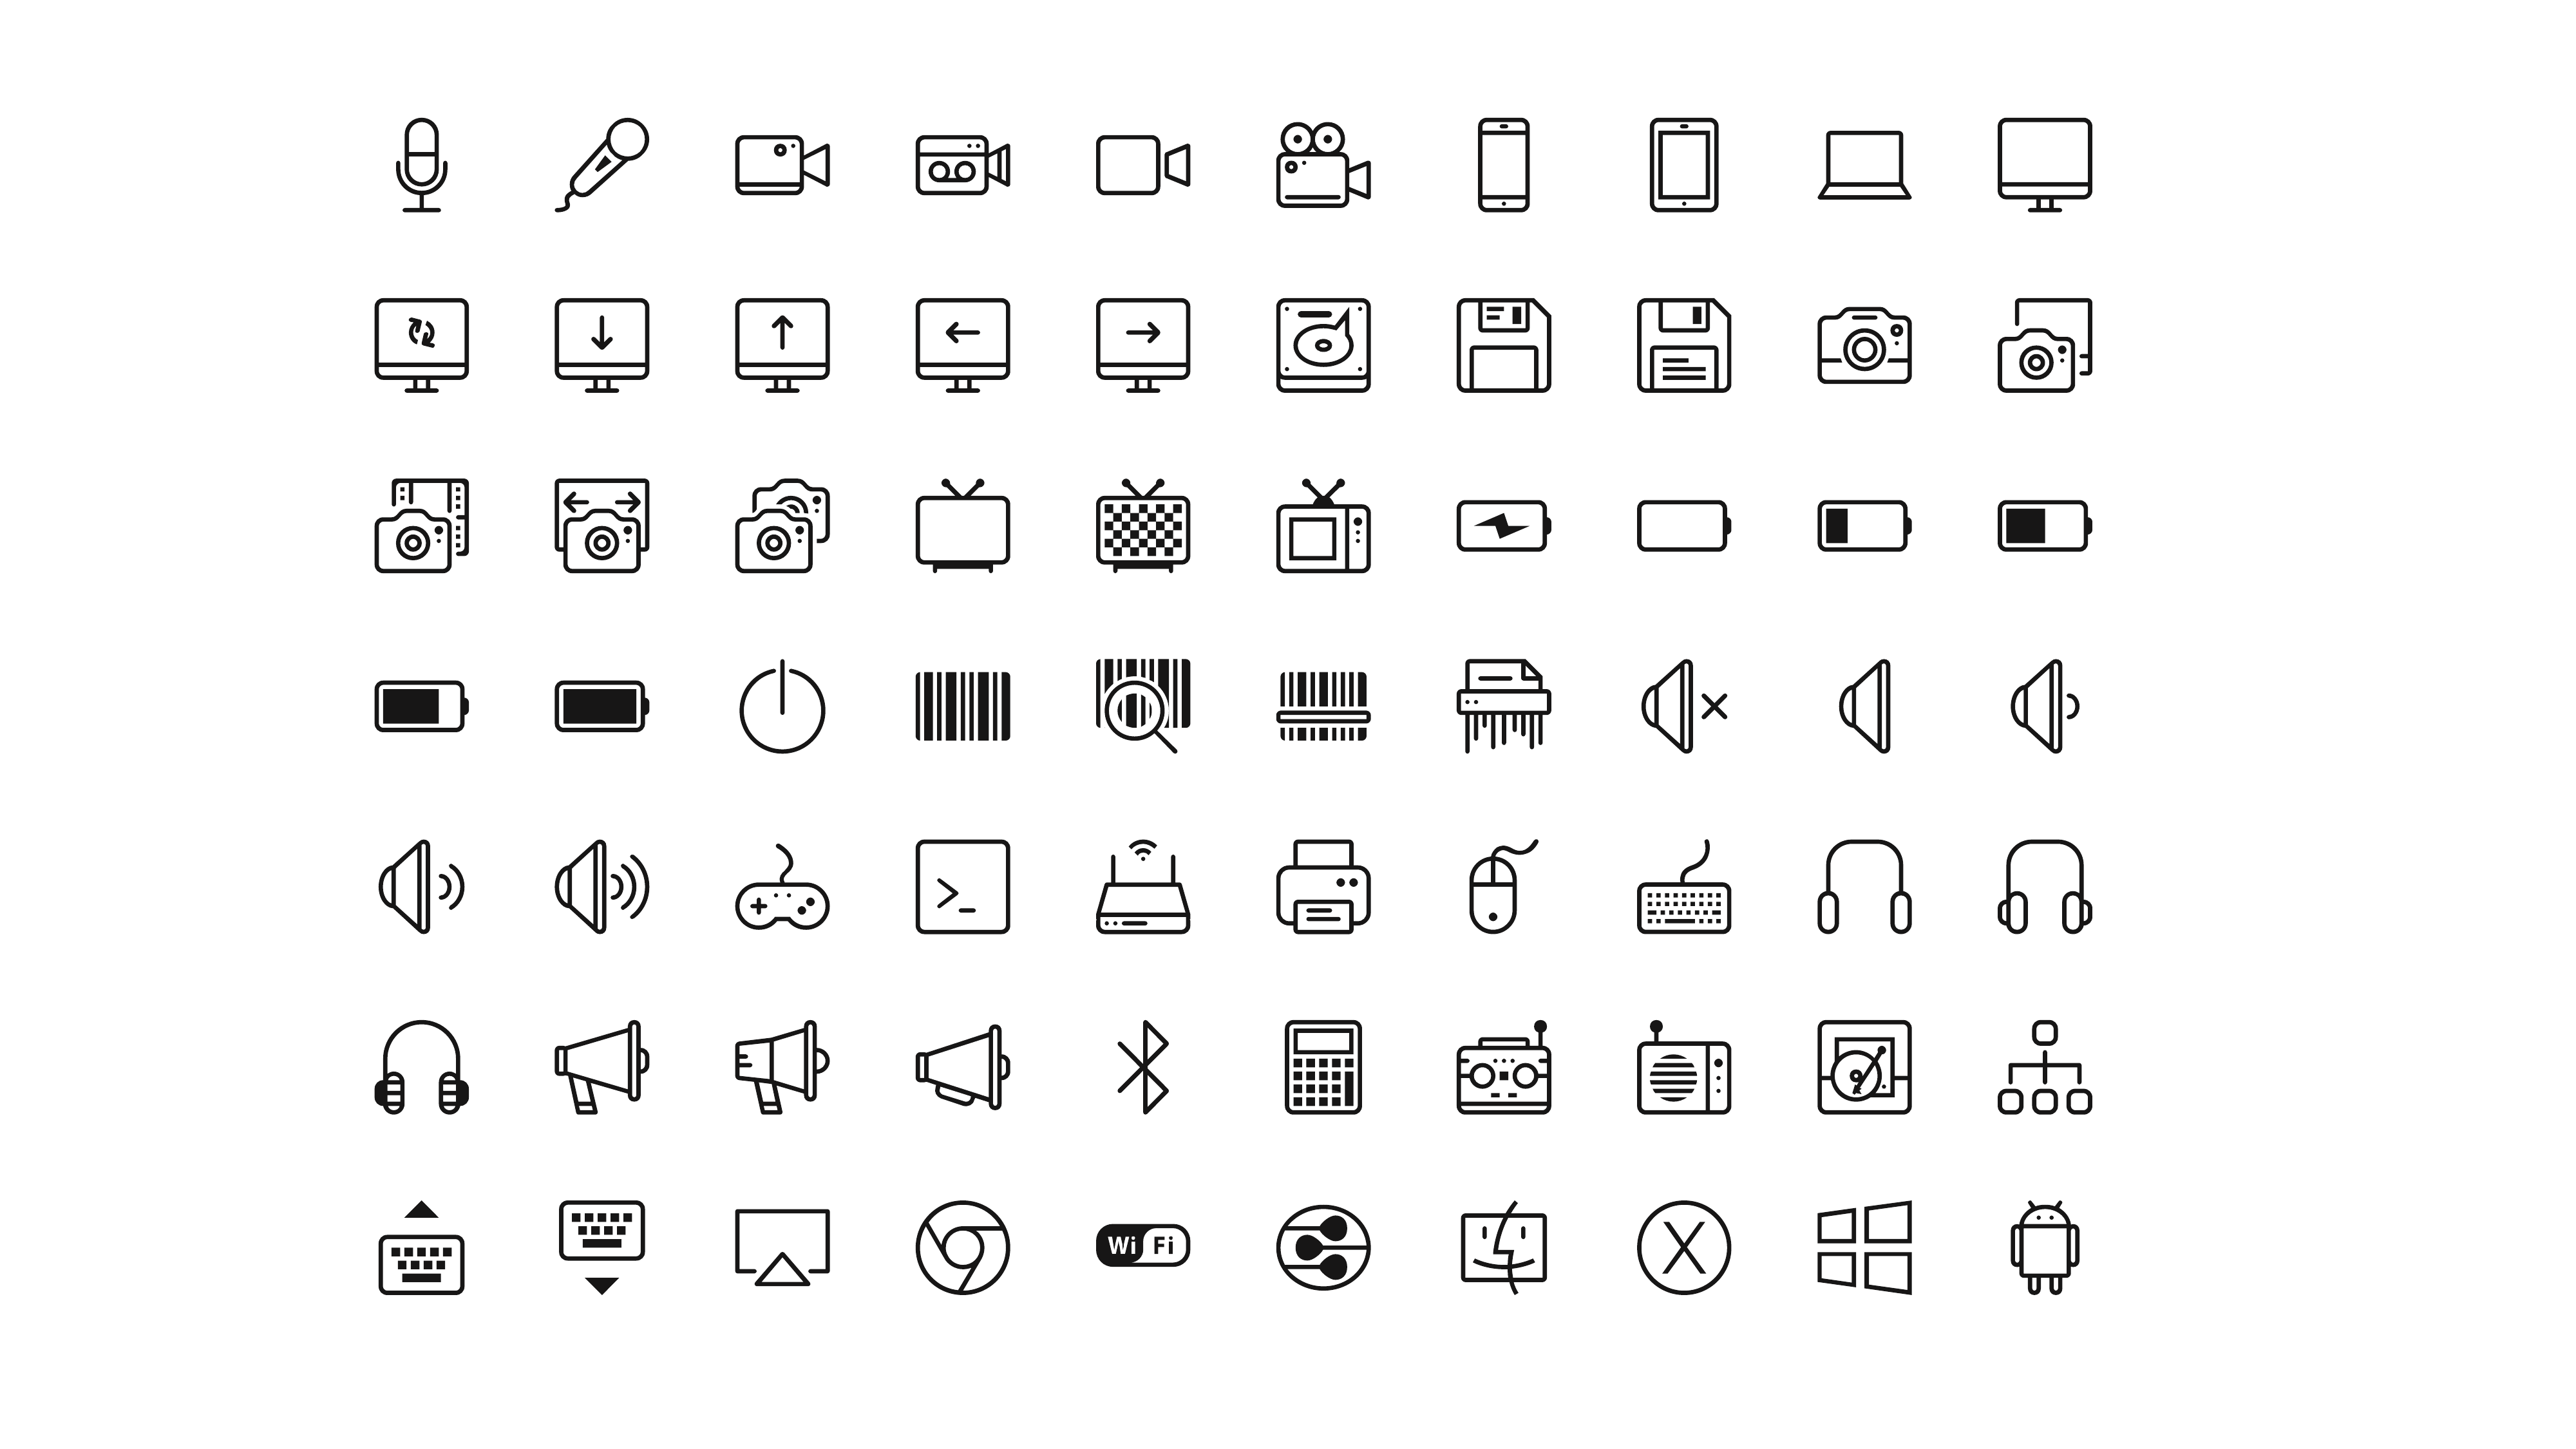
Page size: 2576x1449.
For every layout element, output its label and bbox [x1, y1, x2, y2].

text_box [1173, 659, 1178, 728]
text_box [1637, 1200, 1732, 1295]
text_box [915, 298, 1010, 393]
text_box [1864, 1200, 1912, 1244]
text_box [554, 298, 650, 393]
text_box [1001, 672, 1010, 741]
text_box [915, 672, 920, 741]
text_box [554, 478, 650, 574]
text_box [554, 1019, 650, 1115]
text_box [1349, 728, 1354, 741]
text_box [1358, 672, 1367, 706]
text_box [1998, 117, 2092, 213]
text_box [1117, 659, 1122, 681]
text_box [1637, 500, 1732, 552]
text_box [1817, 1252, 1857, 1287]
text_box [1641, 659, 1693, 754]
text_box [1311, 728, 1315, 741]
text_box [754, 1252, 811, 1287]
text_box [2011, 1200, 2080, 1295]
text_box [1276, 122, 1371, 208]
text_box [554, 117, 650, 213]
text_box [1998, 500, 2092, 552]
text_box [1311, 672, 1315, 706]
text_box [1332, 672, 1337, 706]
text_box [1158, 659, 1170, 728]
text_box [1998, 839, 2092, 934]
text_box [1096, 135, 1160, 196]
text_box [1456, 500, 1551, 552]
text_box [937, 672, 942, 741]
text_box [915, 478, 1010, 574]
text_box [1096, 854, 1191, 934]
text_box [611, 874, 624, 900]
text_box [1096, 1224, 1191, 1267]
text_box [915, 1024, 1010, 1110]
text_box [554, 839, 607, 934]
text_box [621, 864, 637, 910]
text_box [1134, 848, 1151, 856]
text_box [396, 160, 448, 213]
text_box [2066, 1088, 2092, 1115]
text_box [1340, 672, 1345, 706]
text_box [1478, 117, 1530, 213]
text_box [915, 839, 1010, 934]
text_box [1150, 659, 1154, 683]
text_box [404, 1200, 439, 1218]
text_box [969, 672, 974, 741]
text_box [1998, 328, 2076, 393]
text_box [915, 135, 1010, 196]
text_box [1096, 659, 1101, 728]
text_box [378, 1235, 465, 1295]
text_box [1817, 500, 1912, 552]
text_box [1104, 680, 1178, 754]
text_box [1637, 1019, 1732, 1115]
text_box [2032, 1019, 2058, 1046]
text_box [1998, 1088, 2024, 1115]
text_box [735, 298, 830, 393]
text_box [439, 874, 452, 900]
text_box [1461, 1200, 1548, 1295]
text_box [1817, 131, 1912, 200]
text_box [374, 508, 452, 574]
text_box [2011, 659, 2063, 754]
text_box [1289, 728, 1294, 741]
text_box [1332, 728, 1337, 741]
text_box [735, 135, 830, 196]
text_box [1817, 307, 1912, 384]
text_box [630, 854, 650, 920]
text_box [960, 672, 965, 741]
text_box [780, 659, 785, 715]
text_box [1817, 1208, 1857, 1244]
text_box [554, 680, 650, 732]
text_box [1817, 839, 1912, 934]
text_box [1276, 710, 1371, 724]
text_box [992, 672, 998, 741]
text_box [1319, 672, 1328, 706]
text_box [1456, 298, 1551, 393]
text_box [2008, 1050, 2082, 1084]
text_box [739, 668, 826, 754]
text_box [1298, 672, 1307, 706]
text_box [1096, 298, 1191, 393]
text_box [1104, 659, 1113, 694]
text_box [1096, 478, 1191, 574]
text_box [1285, 1019, 1362, 1115]
text_box [1182, 659, 1191, 728]
text_box [1839, 659, 1891, 754]
text_box [1276, 298, 1371, 393]
text_box [2032, 1088, 2058, 1115]
text_box [1864, 1252, 1912, 1295]
text_box [1358, 728, 1367, 741]
text_box [1126, 659, 1137, 677]
text_box [1637, 839, 1732, 934]
text_box [735, 508, 813, 574]
text_box [1276, 478, 1371, 574]
text_box [392, 478, 469, 556]
text_box [752, 478, 830, 544]
text_box [735, 844, 830, 930]
text_box [1276, 1204, 1371, 1291]
text_box [374, 680, 469, 732]
text_box [1456, 659, 1551, 754]
text_box [374, 298, 469, 393]
text_box [1298, 728, 1307, 741]
text_box [404, 117, 439, 187]
text_box [945, 672, 957, 741]
text_box [1280, 728, 1285, 741]
text_box [559, 1200, 645, 1261]
text_box [978, 672, 989, 741]
text_box [1649, 117, 1719, 213]
text_box [374, 1019, 469, 1115]
text_box [1164, 144, 1191, 187]
text_box [1340, 728, 1345, 741]
text_box [1456, 1019, 1551, 1115]
text_box [735, 1019, 830, 1115]
text_box [2067, 693, 2080, 719]
text_box [1141, 659, 1146, 678]
text_box [2014, 298, 2092, 376]
text_box [1280, 672, 1285, 706]
text_box [1276, 839, 1371, 934]
text_box [735, 1209, 830, 1274]
text_box [585, 1278, 620, 1295]
text_box [1637, 298, 1732, 393]
text_box [1319, 728, 1328, 741]
text_box [1469, 839, 1539, 934]
text_box [915, 1200, 1010, 1295]
text_box [924, 672, 933, 741]
text_box [1128, 839, 1157, 849]
text_box [1349, 672, 1354, 706]
text_box [378, 839, 430, 934]
text_box [1117, 1019, 1170, 1115]
text_box [1289, 672, 1294, 706]
text_box [449, 864, 465, 910]
text_box [1817, 1019, 1912, 1115]
text_box [1701, 693, 1728, 719]
